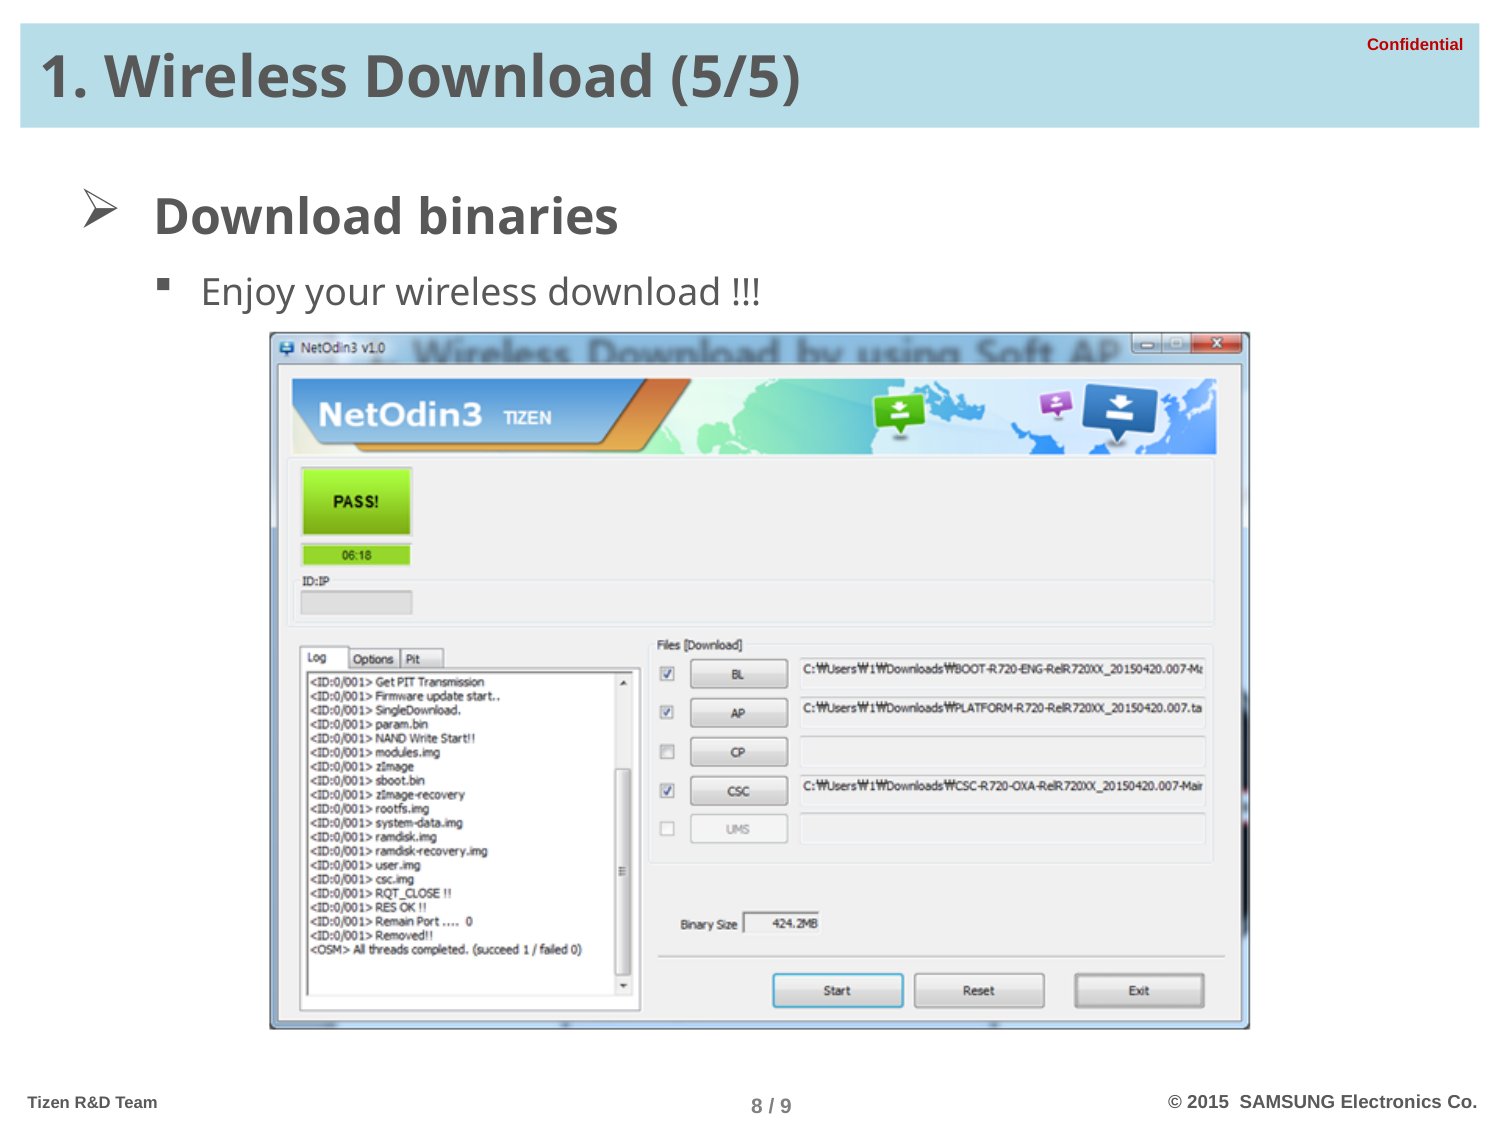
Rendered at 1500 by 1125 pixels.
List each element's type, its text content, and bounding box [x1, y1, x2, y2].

picture [265, 326, 1255, 1033]
list Download binaries Enjoy your wireless download !!! [37, 125, 1463, 351]
title 1. Wireless Download (5/5) [24, 30, 1450, 118]
